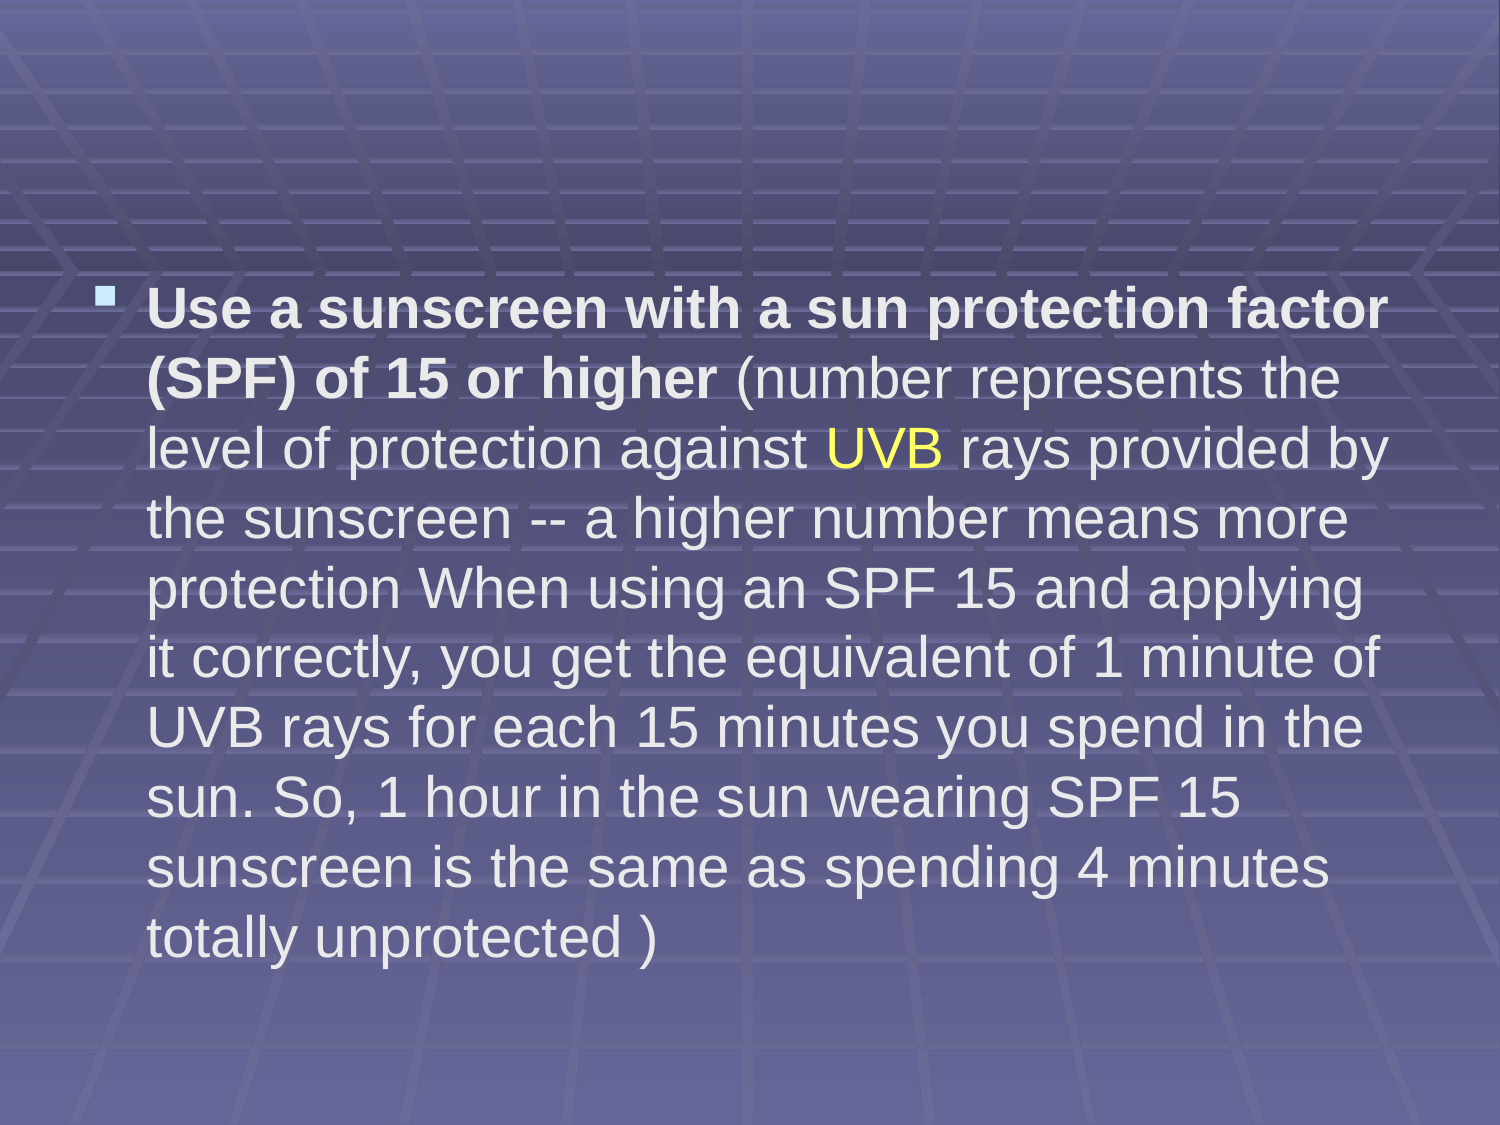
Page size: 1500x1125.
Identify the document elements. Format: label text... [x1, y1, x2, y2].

list Use a sunscreen with a sun protection factor (SPF) of 15 or higher (number represents the level of protection against UVB rays provided by the sunscreen -- a higher number means more protection When using an SPF 15 and applying it correctly, you get the equivalent of 1 minute of UVB rays for each 15 minutes you spend in the sun. So, 1 hour in the sun wearing SPF 15 sunscreen is the same as spending 4 minutes totally unprotected ) [74, 261, 1425, 1001]
